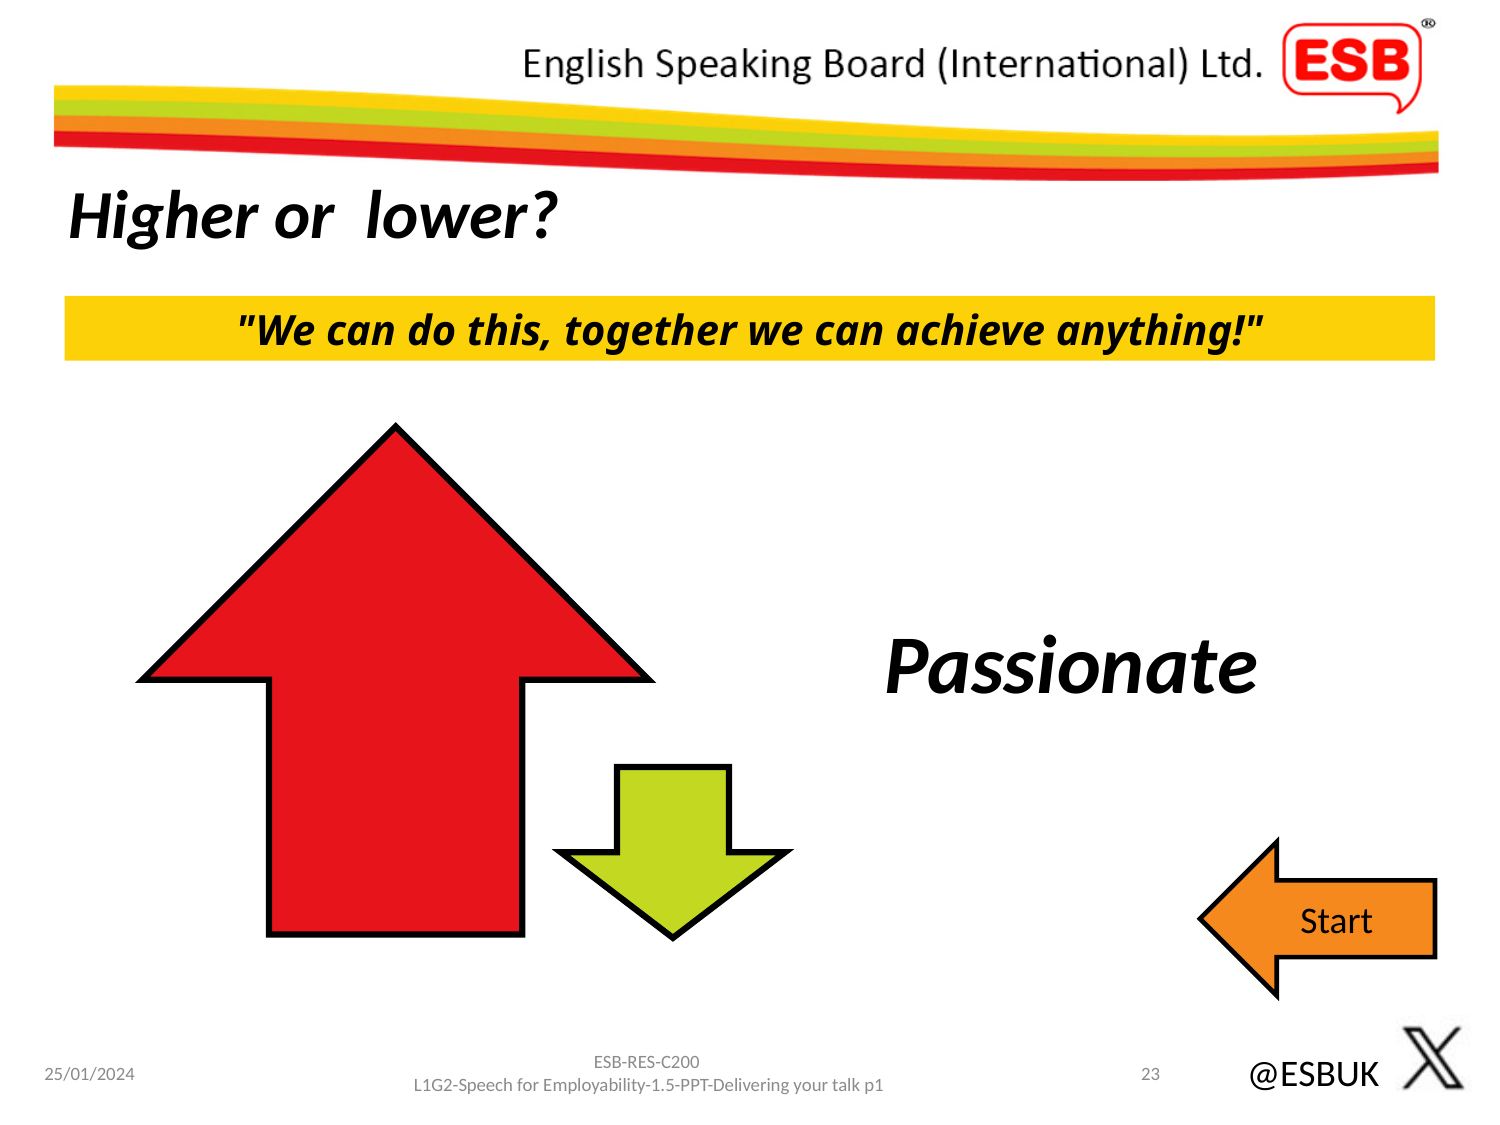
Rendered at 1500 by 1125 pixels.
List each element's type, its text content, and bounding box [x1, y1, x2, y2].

picture [1395, 1015, 1476, 1102]
text_box "We can do this, together we can achieve anything!" [64, 295, 1436, 361]
title Higher or lower? [53, 168, 1347, 264]
text_box Passionate [820, 602, 1323, 718]
text_box [140, 425, 652, 936]
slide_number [29, 1042, 367, 1103]
slide_number 23 [930, 1042, 1176, 1103]
picture [0, 0, 1500, 189]
text_box Start [1198, 839, 1437, 998]
text_box [557, 765, 788, 940]
footer ESB-RES-C200 L1G2-Speech for Employability-1.5-PPT-Delivering your talk p1 [395, 1042, 902, 1103]
